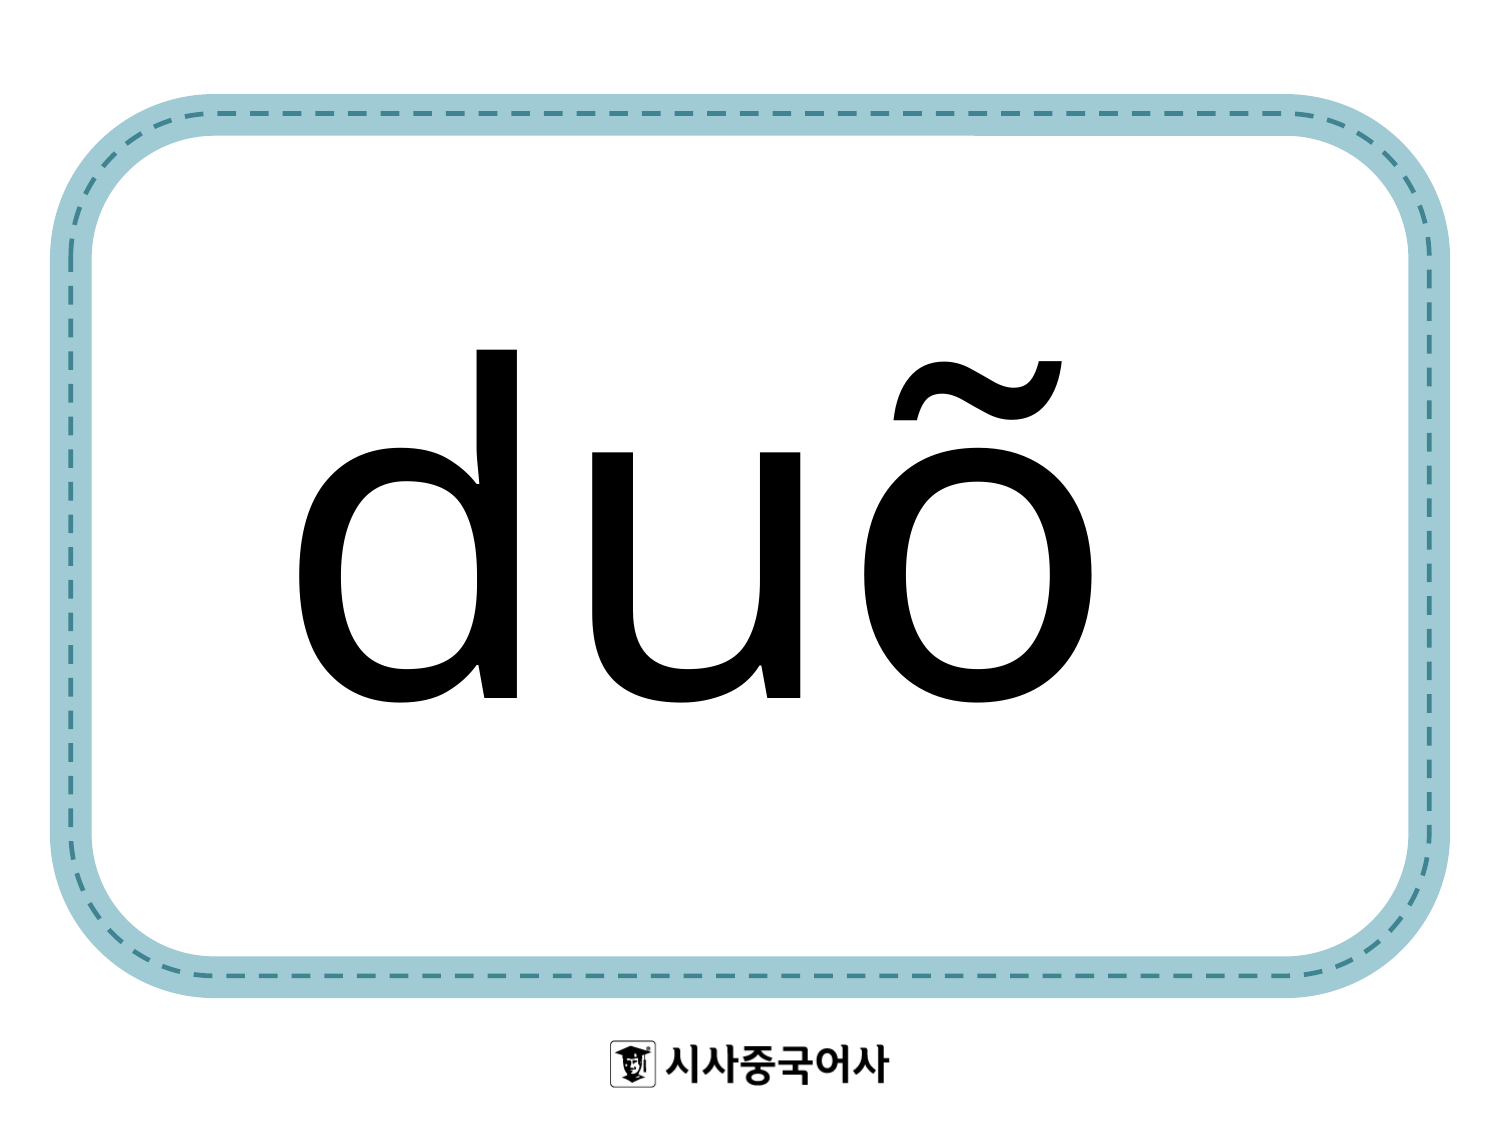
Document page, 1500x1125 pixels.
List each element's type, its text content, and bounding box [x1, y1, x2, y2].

picture [602, 1034, 898, 1094]
text_box duõ [145, 189, 1354, 853]
